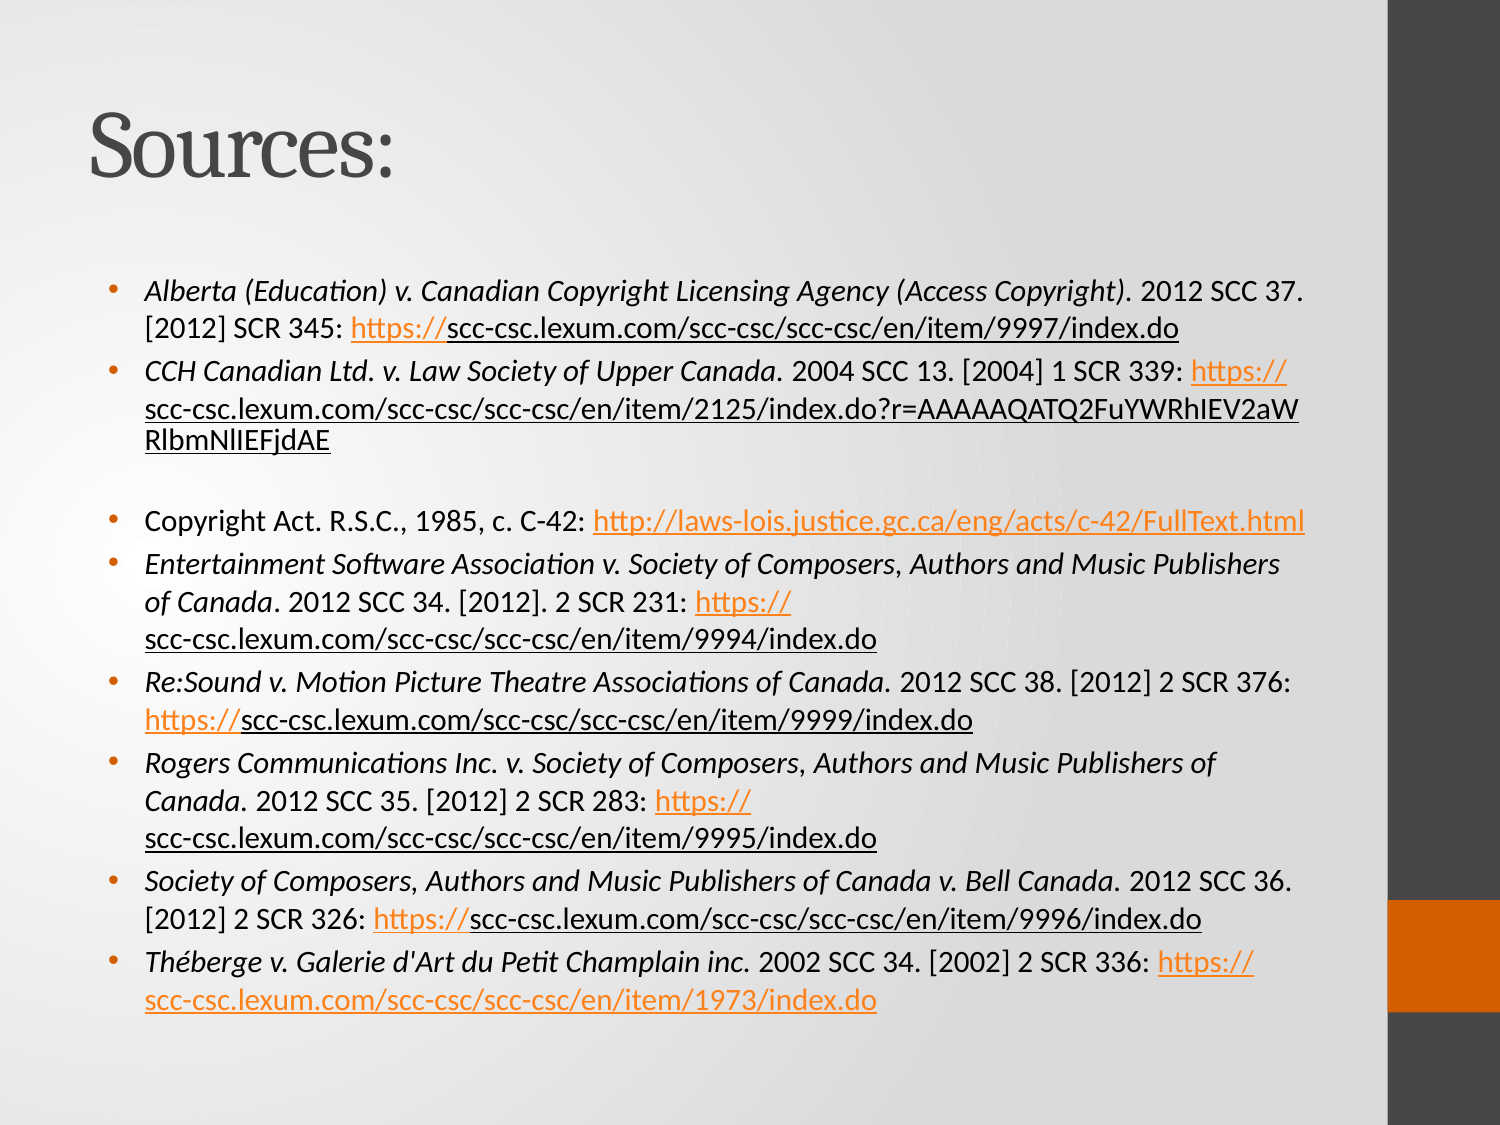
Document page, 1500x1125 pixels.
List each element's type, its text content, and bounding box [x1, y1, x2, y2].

list Alberta (Education) v. Canadian Copyright Licensing Agency (Access Copyright). 2012 SCC 37. [2012] SCR 345: https://scc-csc.lexum.com/scc-csc/scc-csc/en/item/9997/index.do CCH Canadian Ltd. v. Law Society of Upper Canada. 2004 SCC 13. [2004] 1 SCR 339: https://scc-csc.lexum.com/scc-csc/scc-csc/en/item/2125/index.do?r=AAAAAQATQ2FuYWRhIEV2aWRlbmNlIEFjdAE Copyright Act. R.S.C., 1985, c. C-42: http://laws-lois.justice.gc.ca/eng/acts/c-42/FullText.html Entertainment Software Association v. Society of Composers, Authors and Music Publishers of Canada. 2012 SCC 34. [2012]. 2 SCR 231: https://scc-csc.lexum.com/scc-csc/scc-csc/en/item/9994/index.do Re:Sound v. Motion Picture Theatre Associations of Canada. 2012 SCC 38. [2012] 2 SCR 376: https://scc-csc.lexum.com/scc-csc/scc-csc/en/item/9999/index.do Rogers Communications Inc. v. Society of Composers, Authors and Music Publishers of Canada. 2012 SCC 35. [2012] 2 SCR 283: https://scc-csc.lexum.com/scc-csc/scc-csc/en/item/9995/index.do Society of Composers, Authors and Music Publishers of Canada v. Bell Canada. 2012 SCC 36. [2012] 2 SCR 326: https://scc-csc.lexum.com/scc-csc/scc-csc/en/item/9996/index.do Théberge v. Galerie d'Art du Petit Champlain inc. 2002 SCC 34. [2002] 2 SCR 336: https://scc-csc.lexum.com/scc-csc/scc-csc/en/item/1973/index.do [75, 262, 1325, 1050]
title Sources: [75, 45, 1325, 233]
